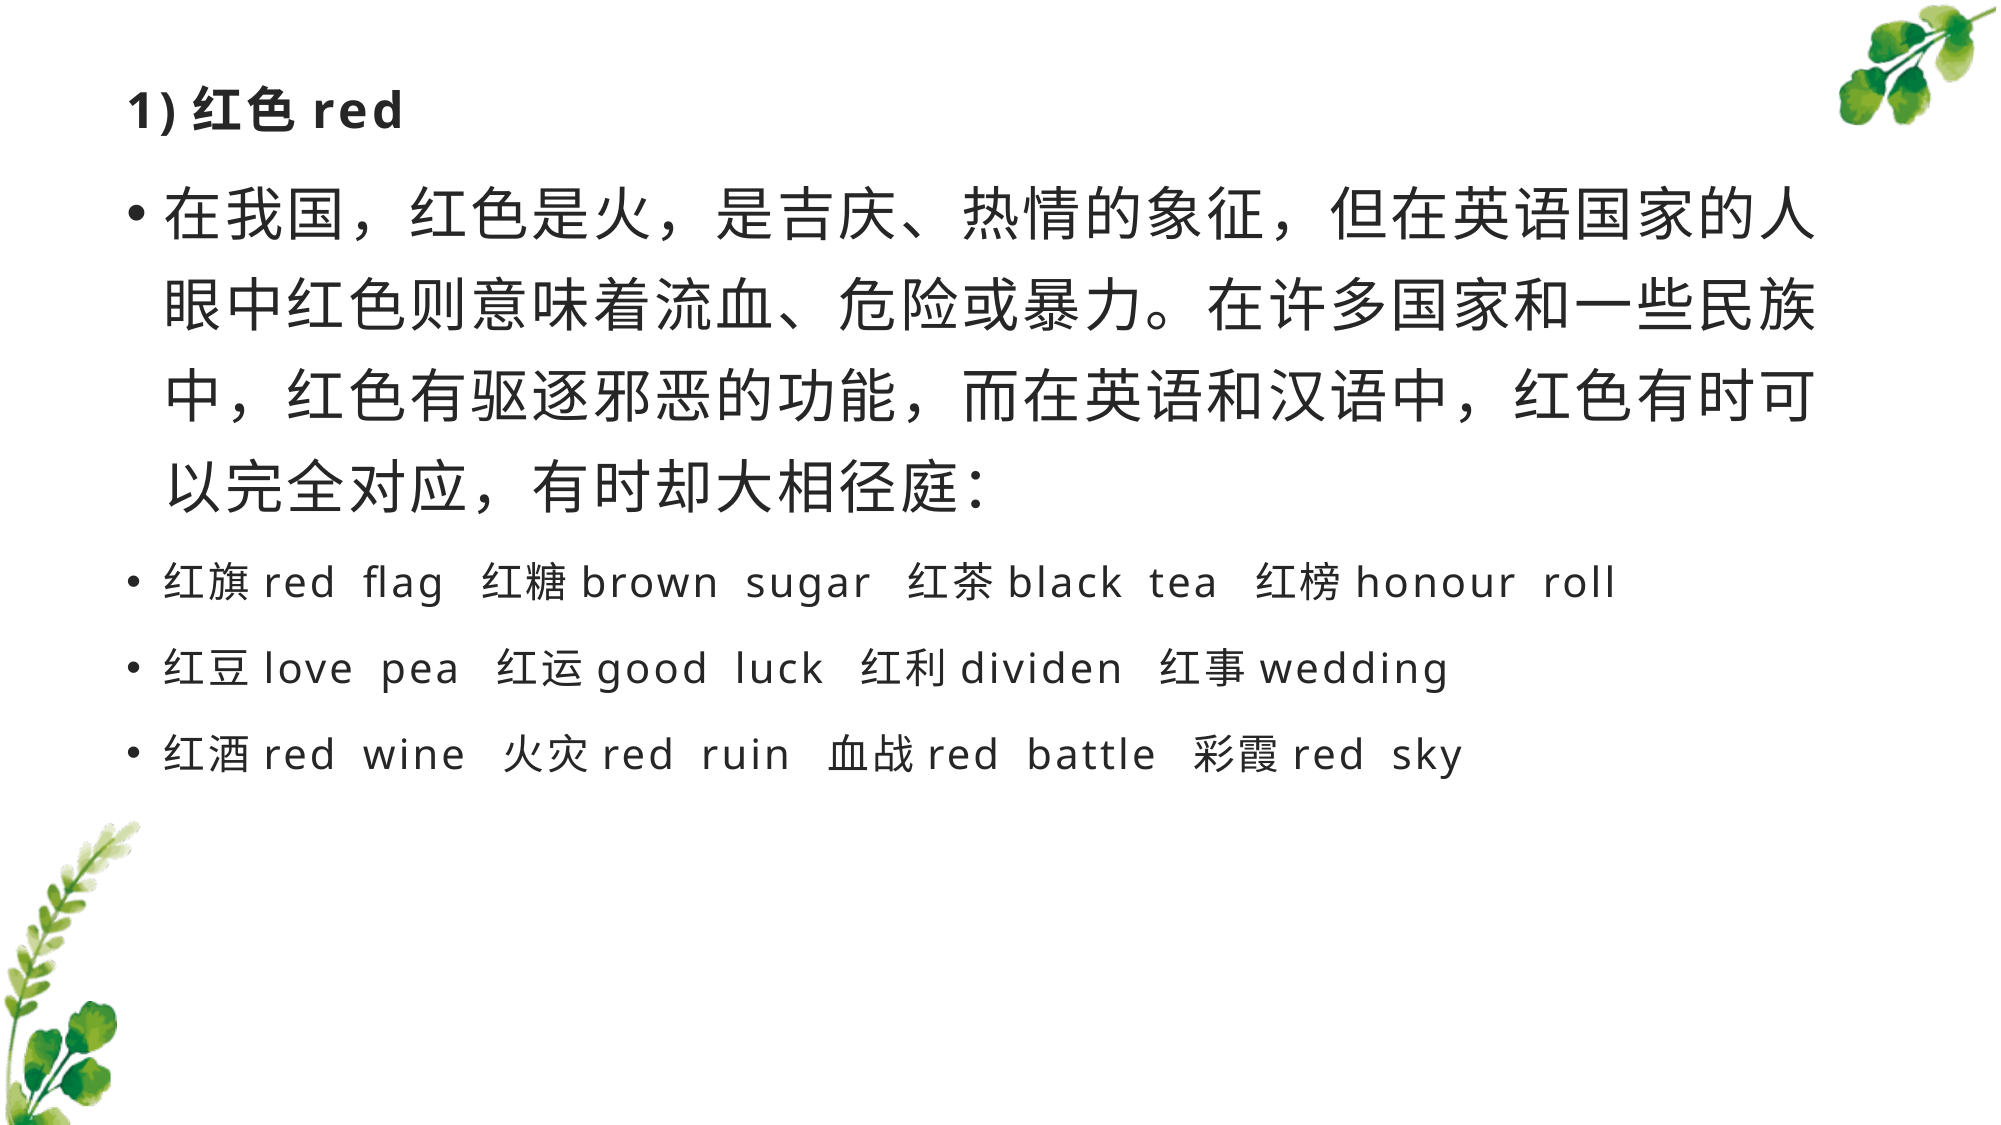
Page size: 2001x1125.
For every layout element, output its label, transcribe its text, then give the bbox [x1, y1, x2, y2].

text_box 1)红色red [109, 72, 1891, 146]
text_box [0, 801, 117, 1125]
list 在我国，红色是火，是吉庆、热情的象征，但在英语国家的人眼中红色则意味着流血、危险或暴力。在许多国家和一些民族中，红色有驱逐邪恶的功能，而在英语和汉语中，红色有时可以完全对应，有时却大相径庭： 红旗red flag 红糖brown sugar 红茶black tea 红榜honour roll 红豆love pea 红运good luck 红利dividen 红事wedding 红酒red wine 火灾red ruin 血战red battle 彩霞red sky [109, 156, 1891, 1041]
picture [1832, 0, 2000, 140]
